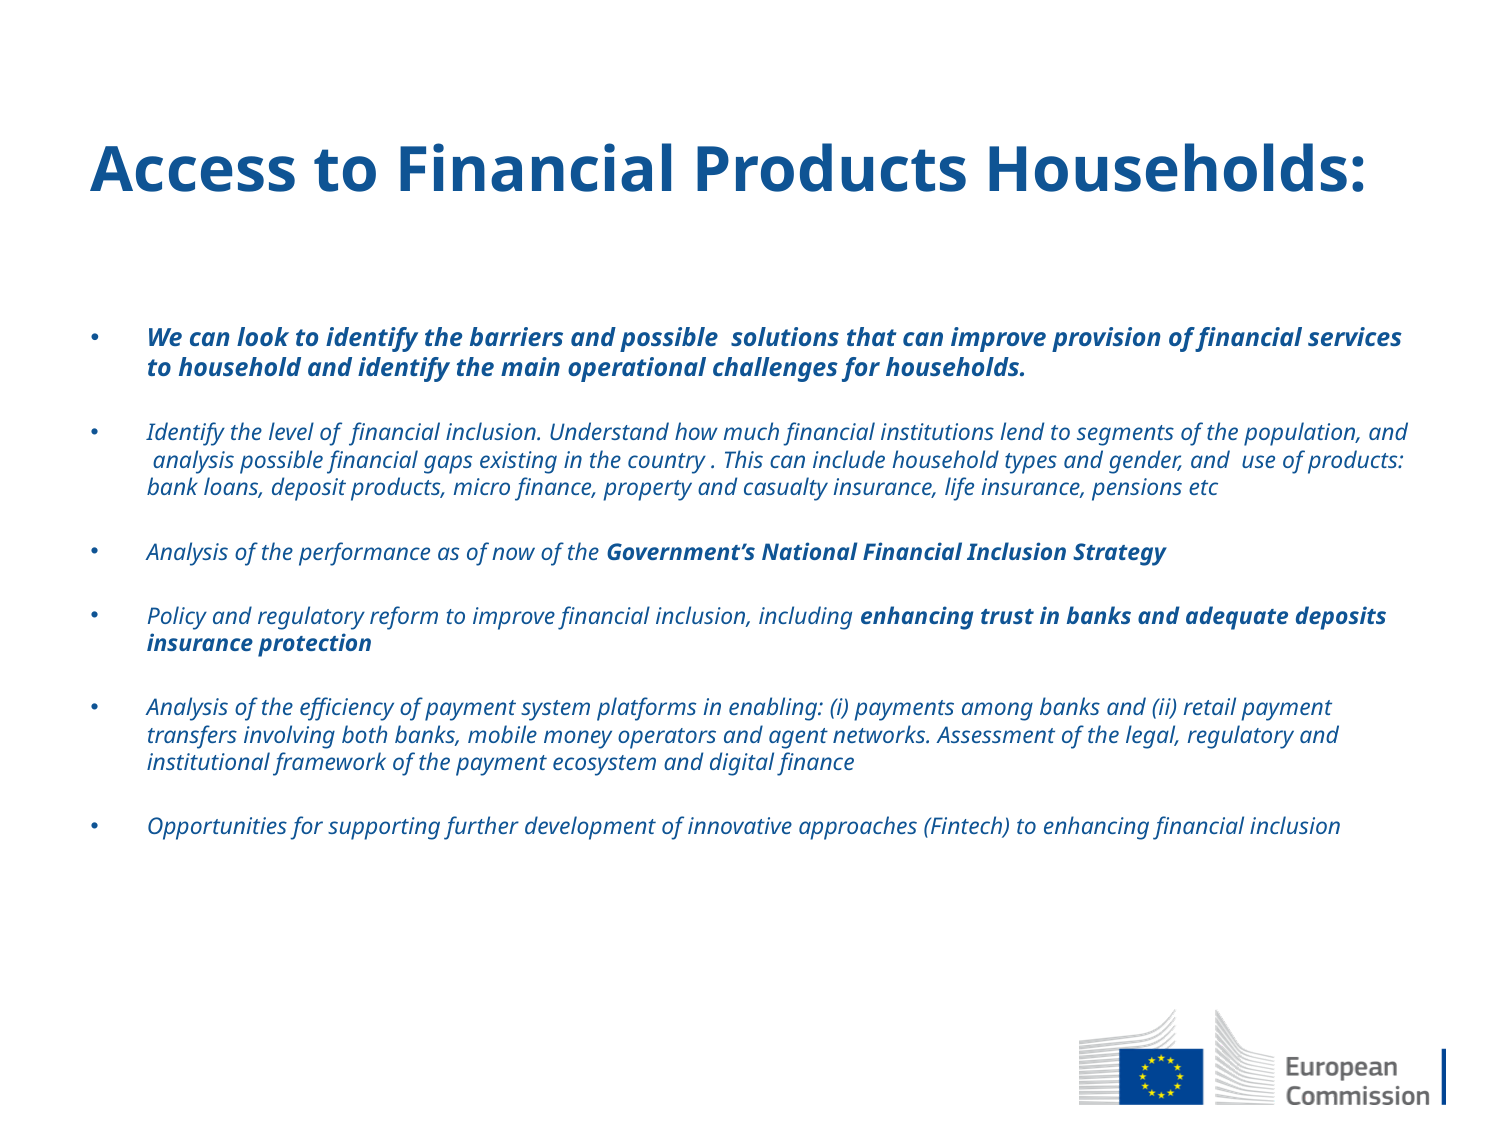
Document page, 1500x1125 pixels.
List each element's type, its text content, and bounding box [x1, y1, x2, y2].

title Access to Financial Products Households: [75, 89, 1426, 244]
picture [1078, 1008, 1447, 1106]
list We can look to identify the barriers and possible solutions that can improve provision of financial services to household and identify the main operational challenges for households. Identify the level of financial inclusion. Understand how much financial institutions lend to segments of the population, and analysis possible financial gaps existing in the country . This can include household types and gender, and use of products: bank loans, deposit products, micro finance, property and casualty insurance, life insurance, pensions etc Analysis of the performance as of now of the Government’s National Financial Inclusion Strategy Policy and regulatory reform to improve financial inclusion, including enhancing trust in banks and adequate deposits insurance protection Analysis of the efficiency of payment system platforms in enabling: (i) payments among banks and (ii) retail payment transfers involving both banks, mobile money operators and agent networks. Assessment of the legal, regulatory and institutional framework of the payment ecosystem and digital finance Opportunities for supporting further development of innovative approaches (Fintech) to enhancing financial inclusion [75, 278, 1426, 876]
